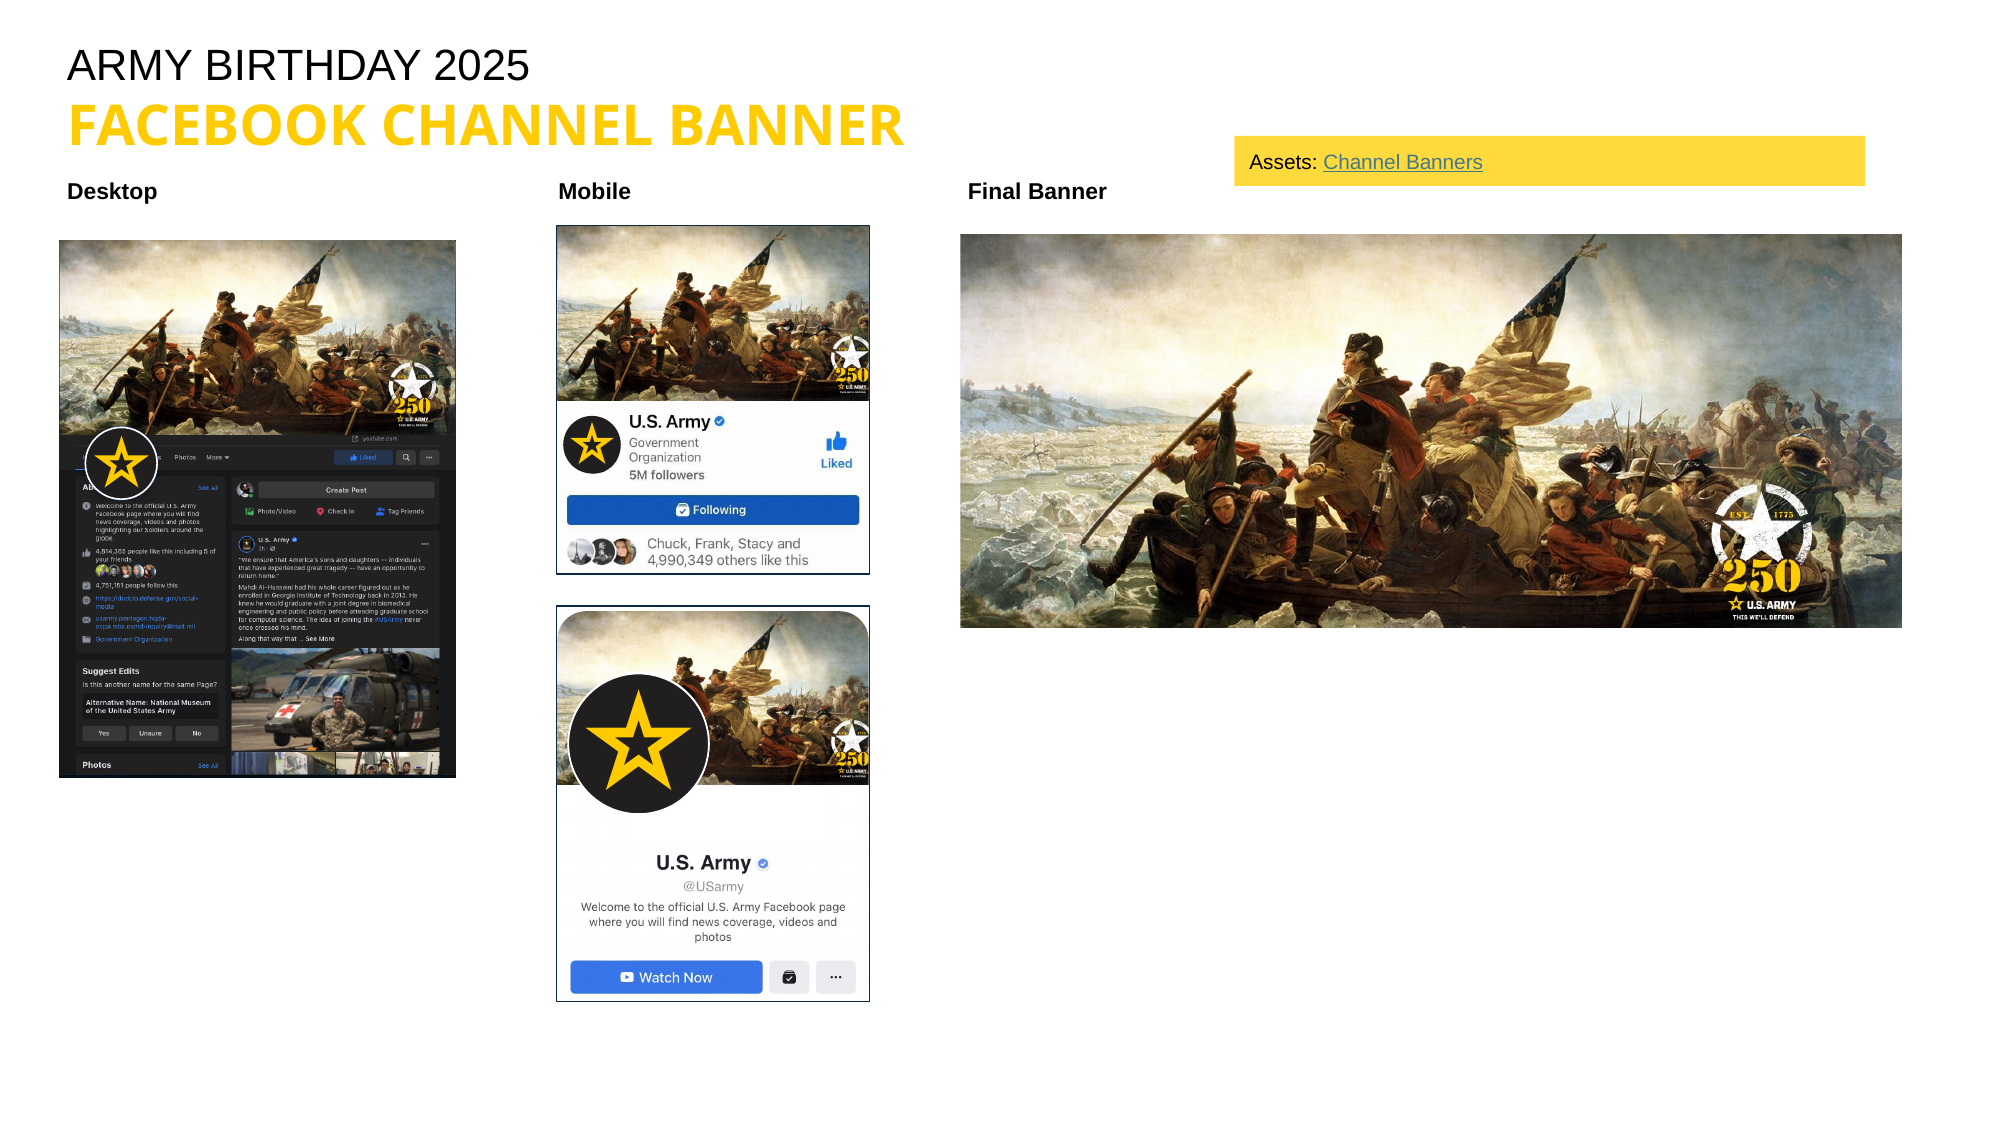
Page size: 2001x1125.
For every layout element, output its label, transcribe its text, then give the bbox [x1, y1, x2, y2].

text_box ARMY BIRTHDAY 2025 FACEBOOK CHANNEL BANNER [59, 29, 1329, 152]
text_box Assets: Channel Banners [1234, 135, 1865, 168]
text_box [59, 168, 1903, 1002]
